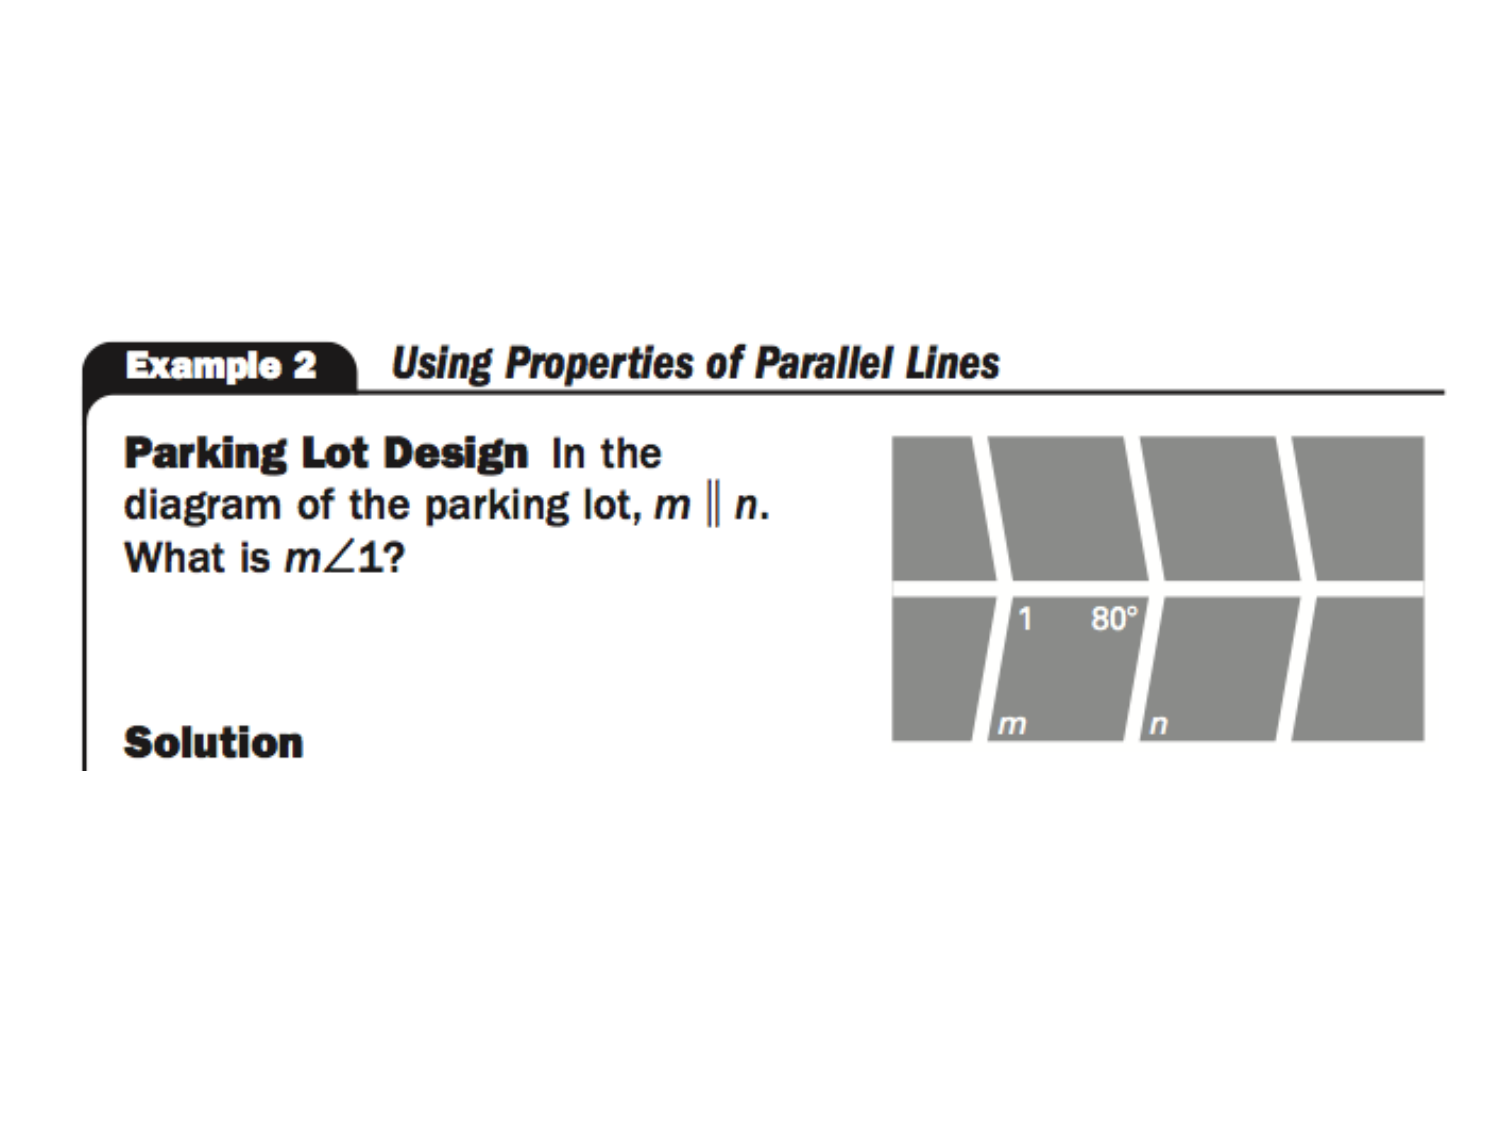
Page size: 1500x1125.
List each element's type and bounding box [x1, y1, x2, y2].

list [0, 315, 1500, 771]
